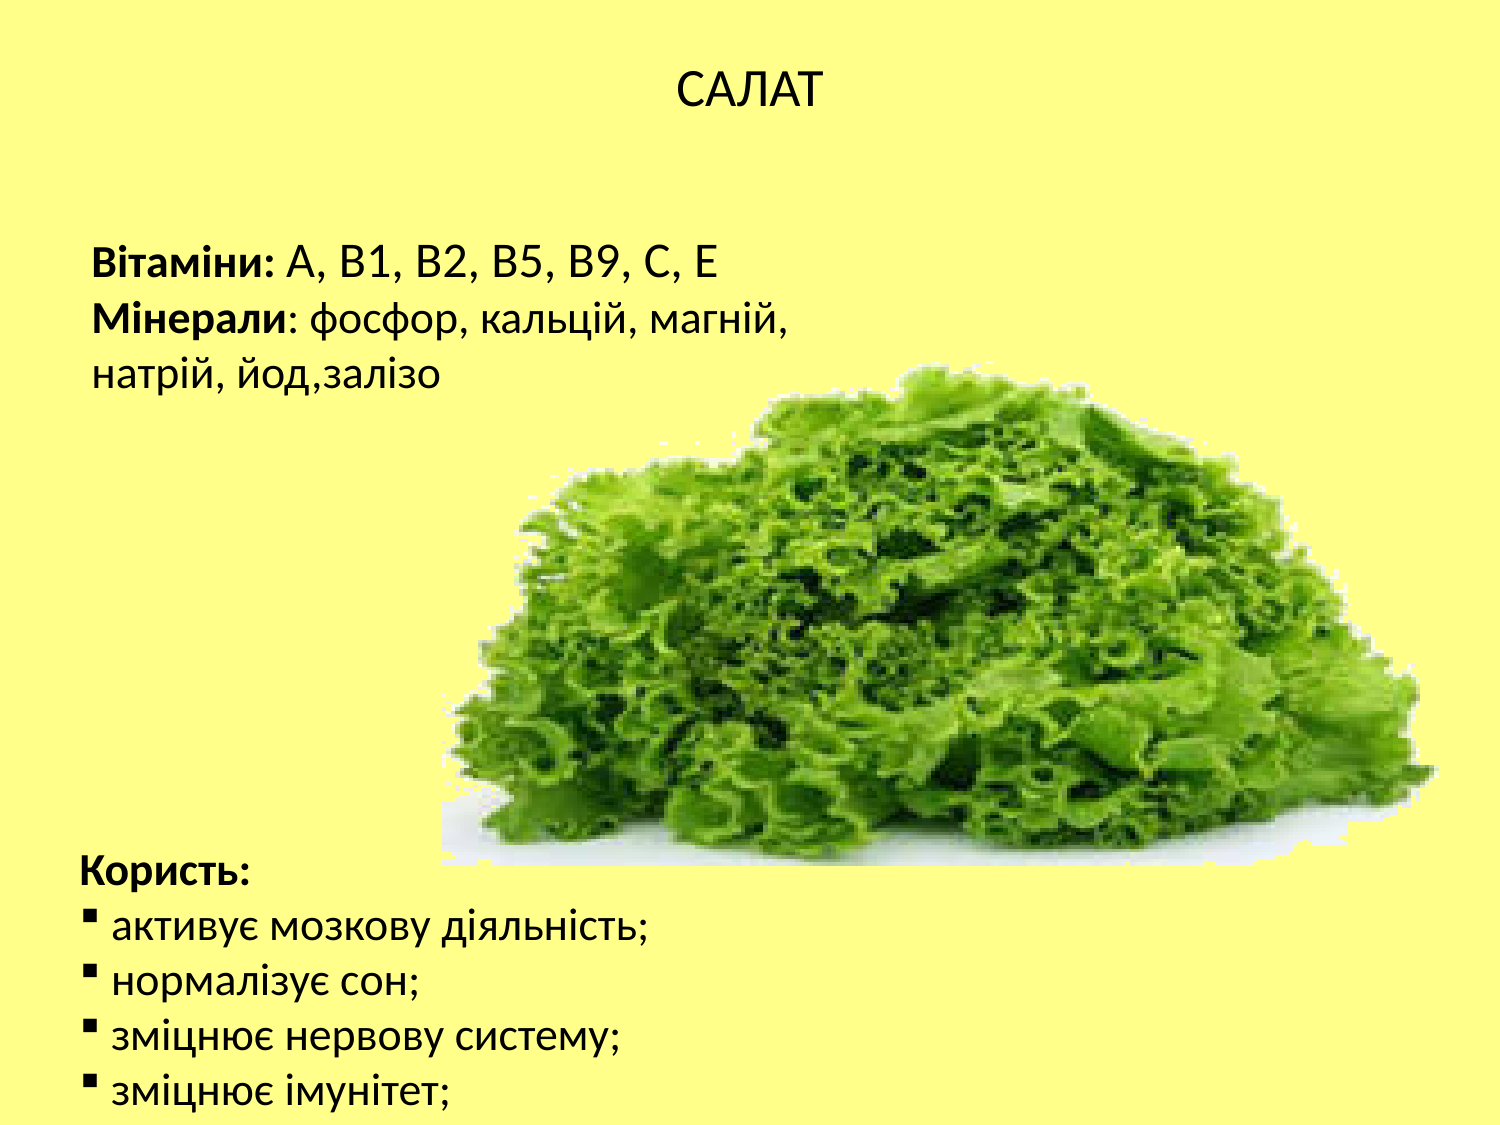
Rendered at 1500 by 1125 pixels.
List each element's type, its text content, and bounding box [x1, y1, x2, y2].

text_box Користь: активує мозкову діяльність; нормалізує сон; зміцнює нервову систему; зміцнює імунітет; [64, 832, 762, 1122]
title САЛАТ [75, 45, 1425, 126]
picture [442, 361, 1440, 866]
text_box Вітаміни: A, B1, B2, B5, В9, C, E Мінерали: фосфор, кальцій, магній, натрій, йод,залізо [76, 219, 827, 405]
